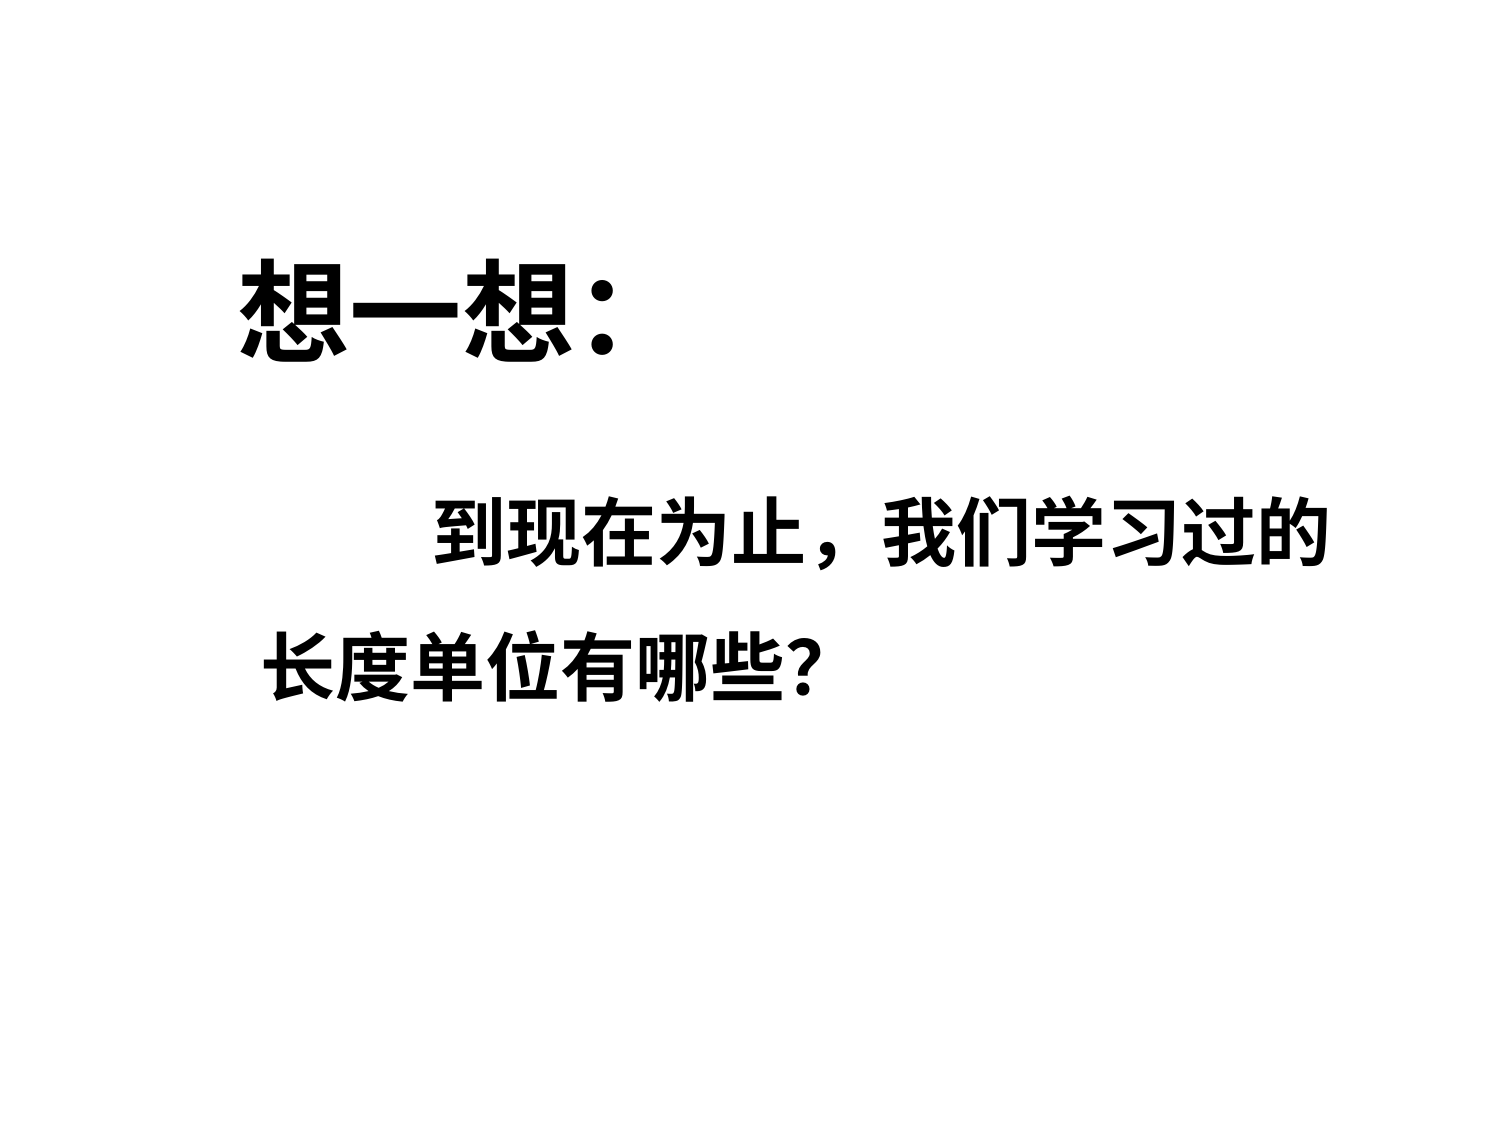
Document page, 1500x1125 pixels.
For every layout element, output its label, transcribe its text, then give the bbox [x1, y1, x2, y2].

text_box 到现在为止，我们学习过的长度单位有哪些？ [246, 433, 1376, 719]
text_box 想一想： [222, 234, 821, 385]
